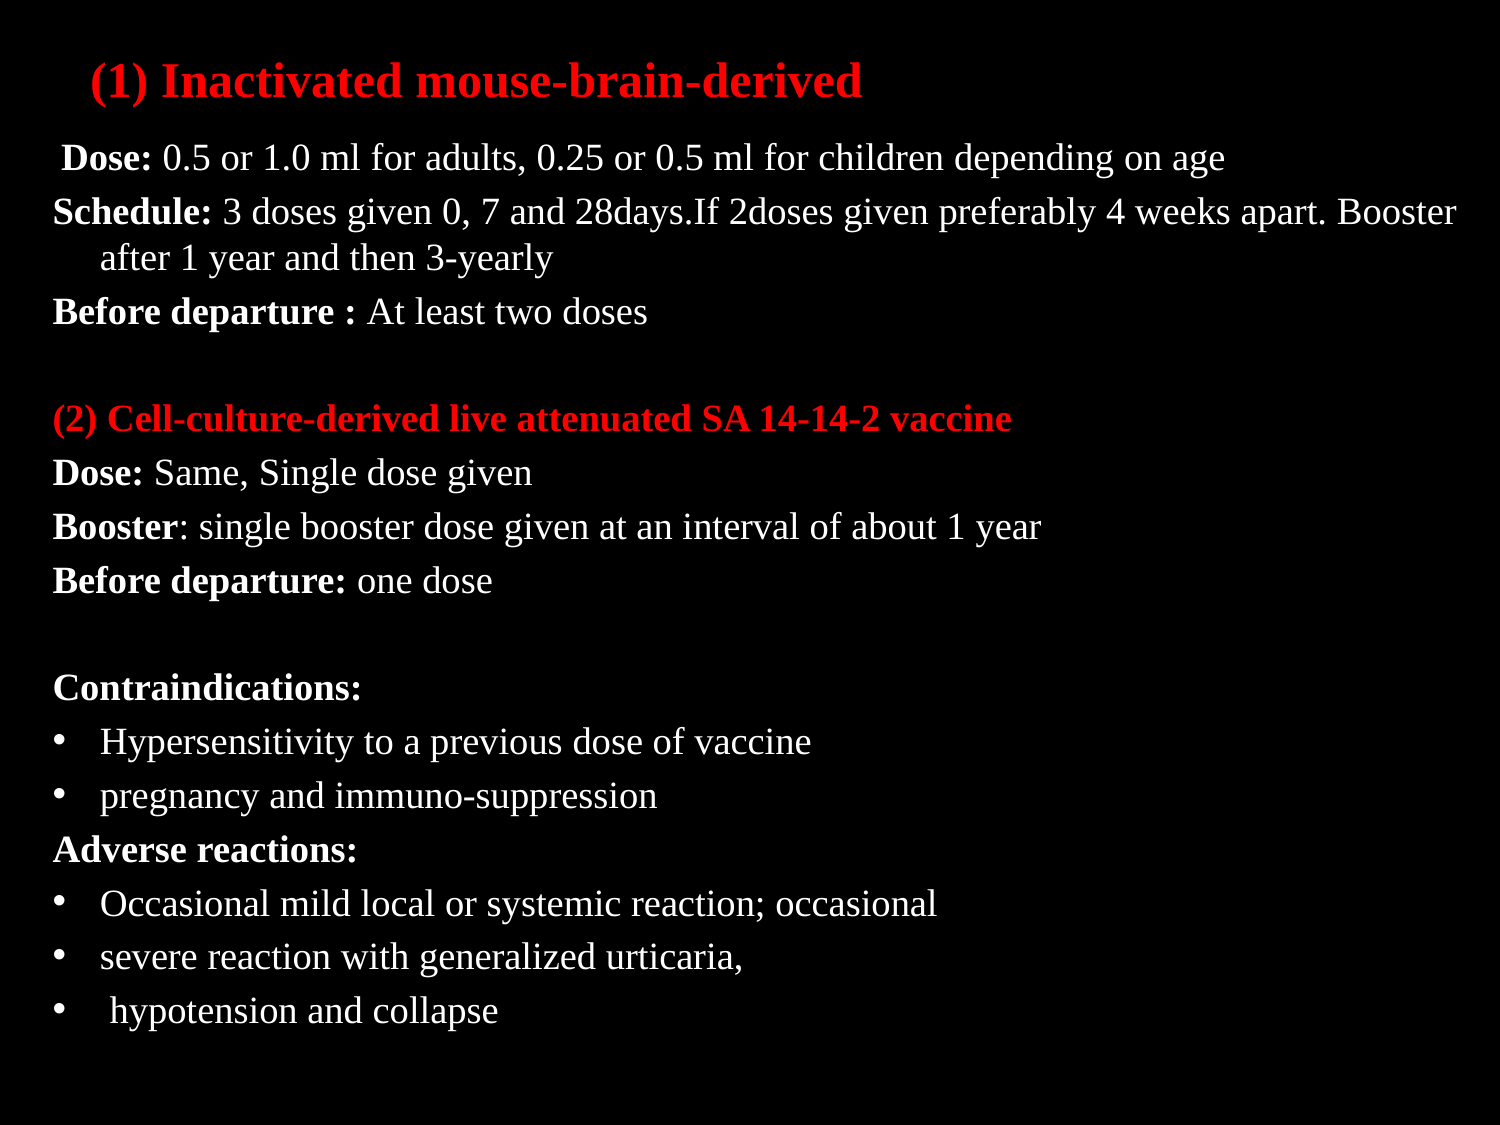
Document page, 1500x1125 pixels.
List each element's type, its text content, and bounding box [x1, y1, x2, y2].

list Dose: 0.5 or 1.0 ml for adults, 0.25 or 0.5 ml for children depending on age Schedule: 3 doses given 0, 7 and 28days.If 2doses given preferably 4 weeks apart. Booster after 1 year and then 3-yearly Before departure : At least two doses (2) Cell-culture-derived live attenuated SA 14-14-2 vaccine Dose: Same, Single dose given Booster: single booster dose given at an interval of about 1 year Before departure: one dose Contraindications: Hypersensitivity to a previous dose of vaccine pregnancy and immuno-suppression Adverse reactions: Occasional mild local or systemic reaction; occasional severe reaction with generalized urticaria, hypotension and collapse [37, 75, 1500, 1075]
title (1) Inactivated mouse-brain-derived [75, 37, 1425, 75]
